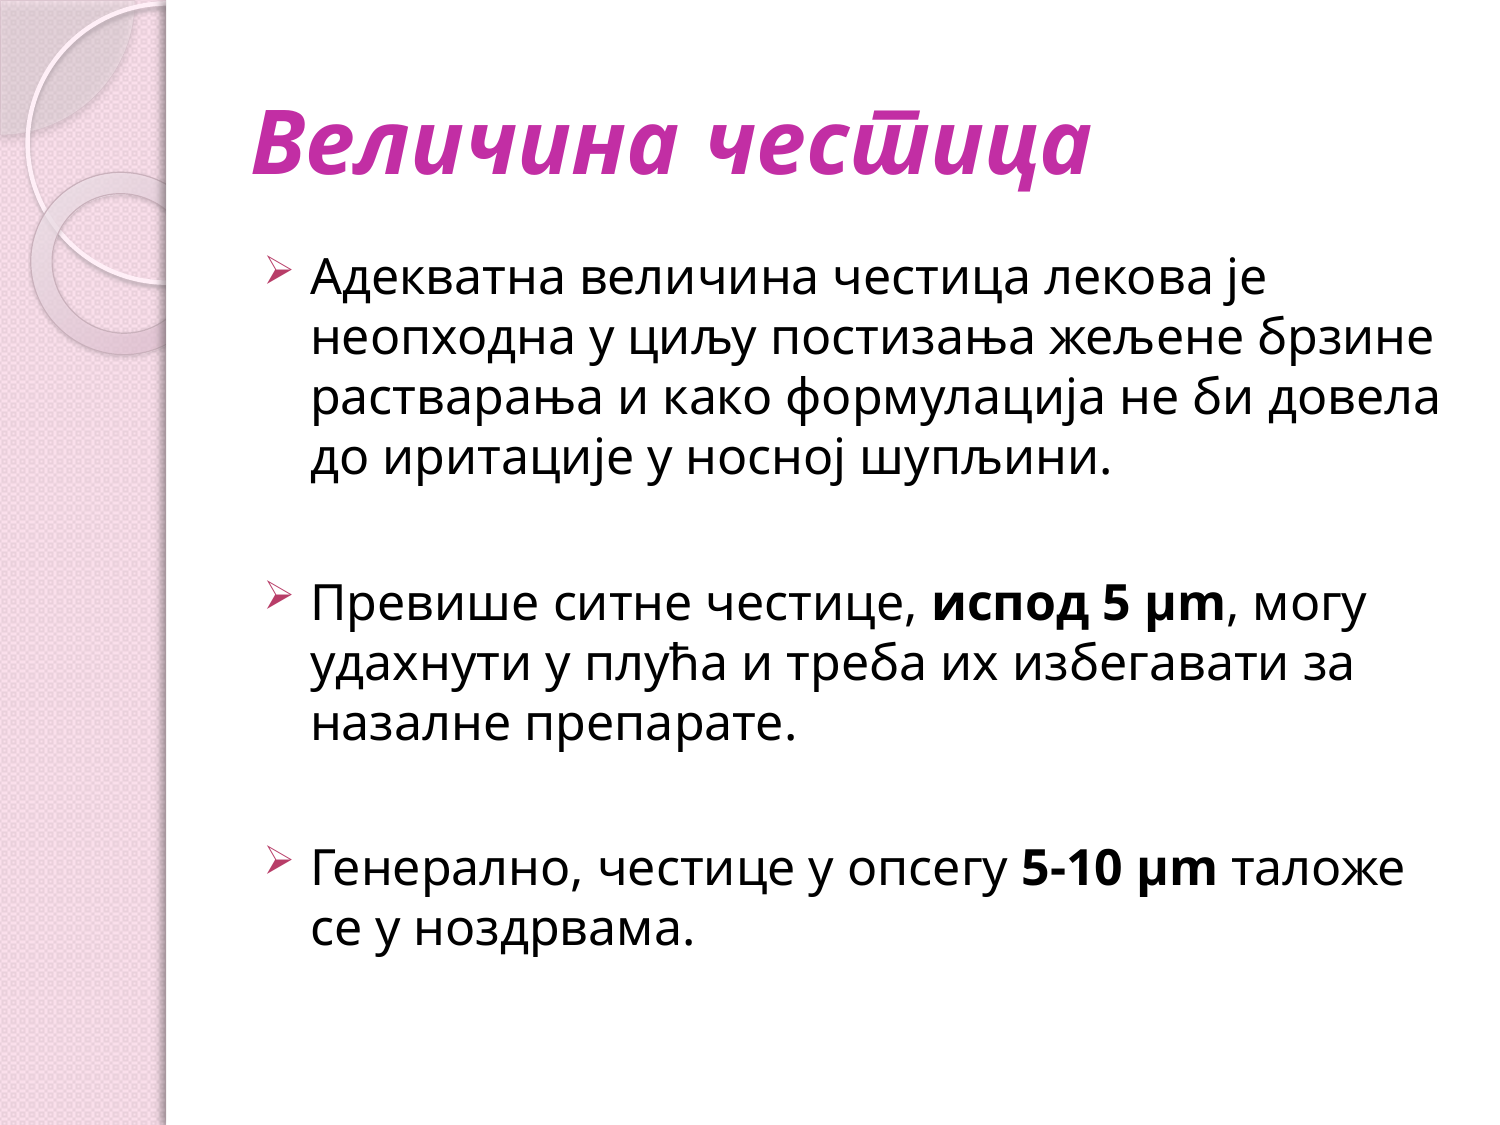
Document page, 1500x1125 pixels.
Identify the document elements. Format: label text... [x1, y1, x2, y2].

title Величина честица [235, 45, 1466, 233]
list Адекватна величина честица лекова је неопходна у циљу постизања жељене брзине растварања и како формулација не би довела до иритације у носној шупљини. Превише ситне честице, испод 5 μm, могу удахнути у плућа и треба их избегавати за назалне препарате. Генерално, честице у опсегу 5-10 μm таложе се у ноздрвама. [235, 237, 1466, 1025]
